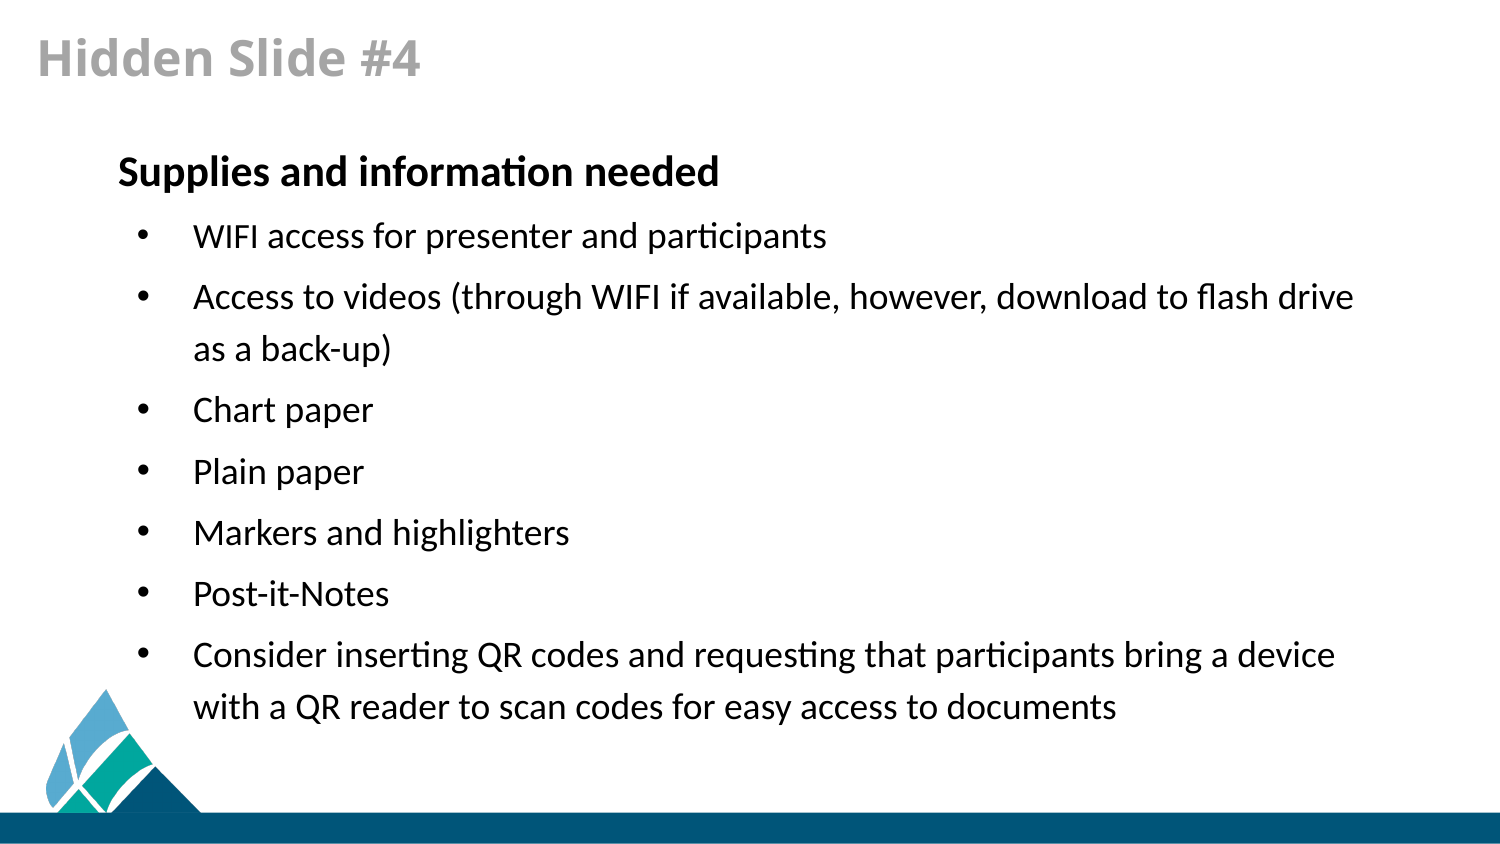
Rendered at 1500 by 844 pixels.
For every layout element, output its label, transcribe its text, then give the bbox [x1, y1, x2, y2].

title Hidden Slide #4 [21, 10, 1315, 112]
list Supplies and information needed WIFI access for presenter and participants Access to videos (through WIFI if available, however, download to flash drive as a back-up) Chart paper Plain paper Markers and highlighters Post-it-Notes Consider inserting QR codes and requesting that participants bring a device with a QR reader to scan codes for easy access to documents [103, 120, 1397, 745]
picture [46, 689, 201, 812]
